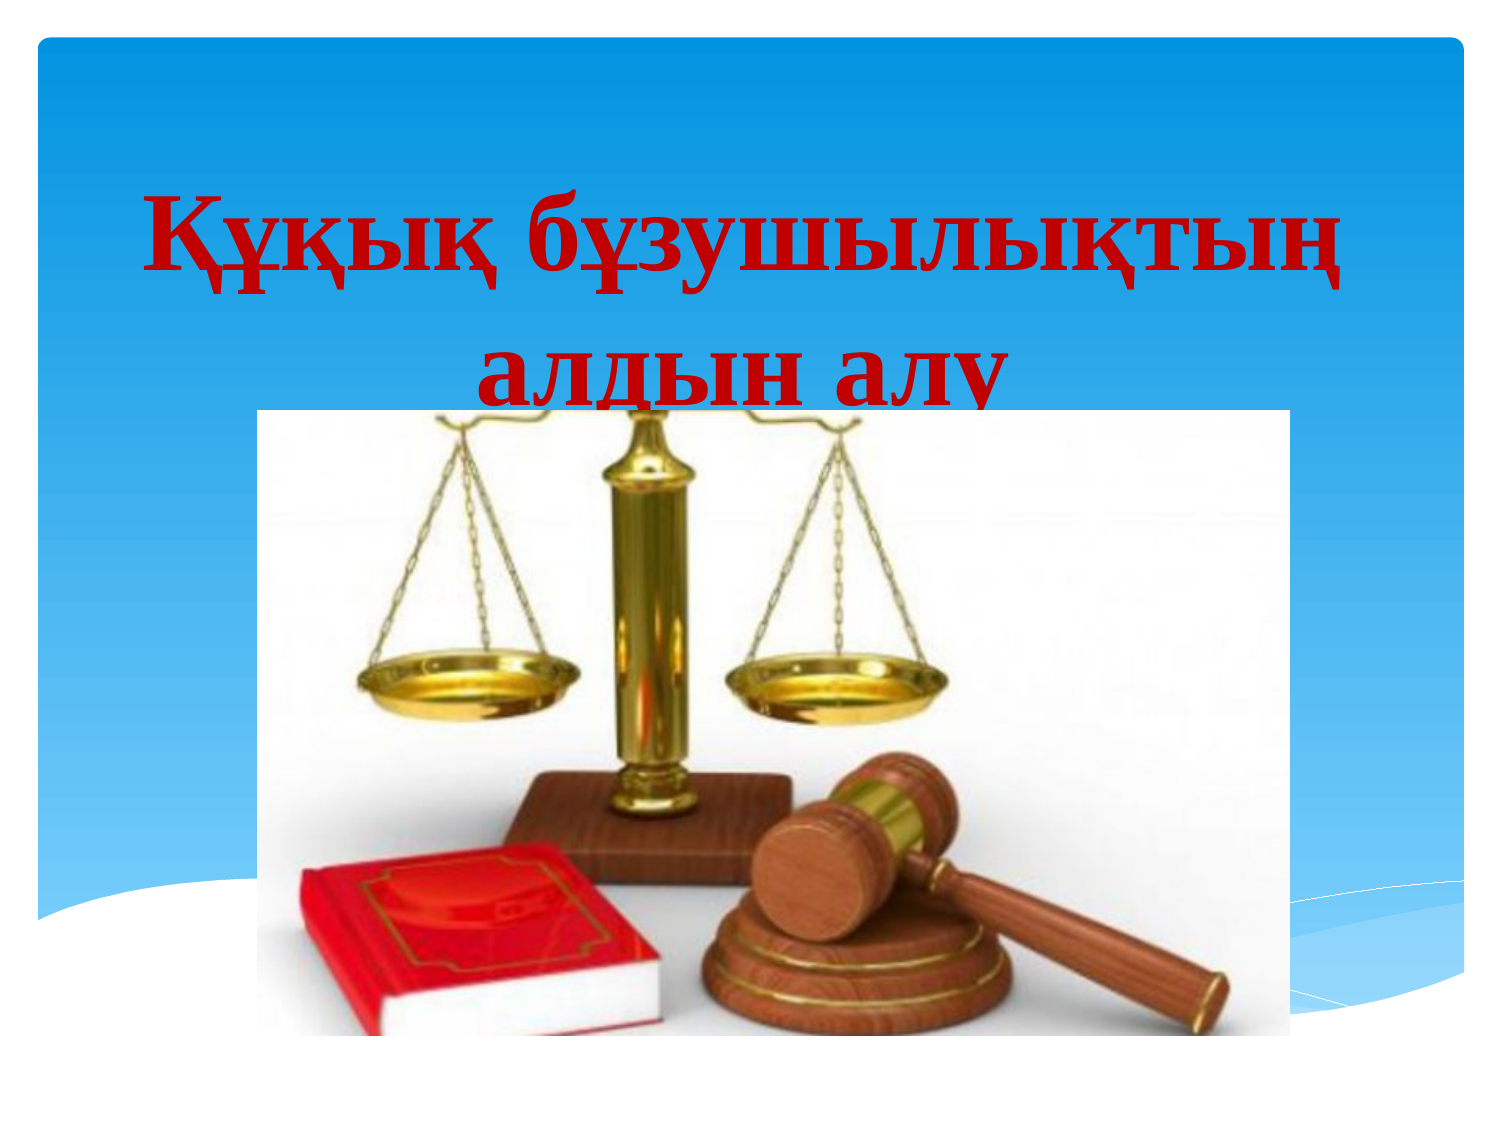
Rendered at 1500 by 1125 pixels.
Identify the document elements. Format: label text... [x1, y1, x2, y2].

title Құқық бұзушылықтың алдын алу [105, 70, 1381, 436]
picture [257, 409, 1290, 1036]
